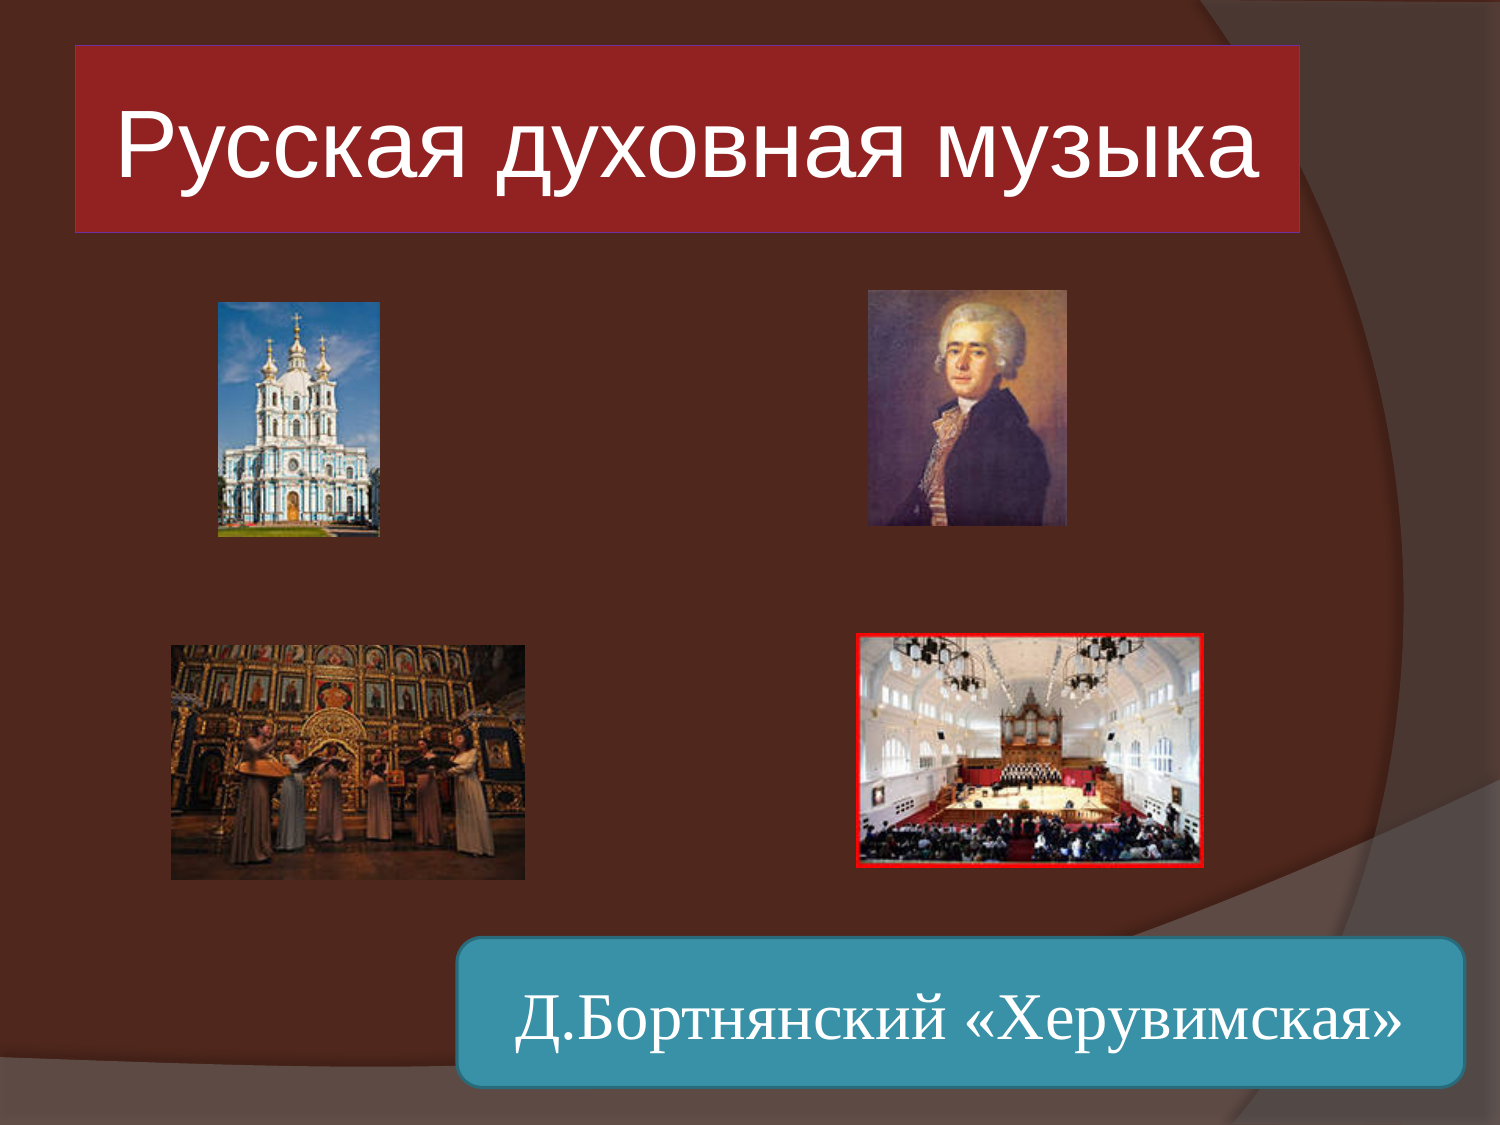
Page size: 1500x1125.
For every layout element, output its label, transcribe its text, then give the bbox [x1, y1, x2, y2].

picture [867, 290, 1067, 526]
picture [218, 302, 380, 538]
text_box Д.Бортнянский «Херувимская» [455, 935, 1467, 1090]
title Русская духовная музыка [75, 45, 1300, 233]
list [855, 633, 1204, 868]
picture [170, 644, 525, 880]
